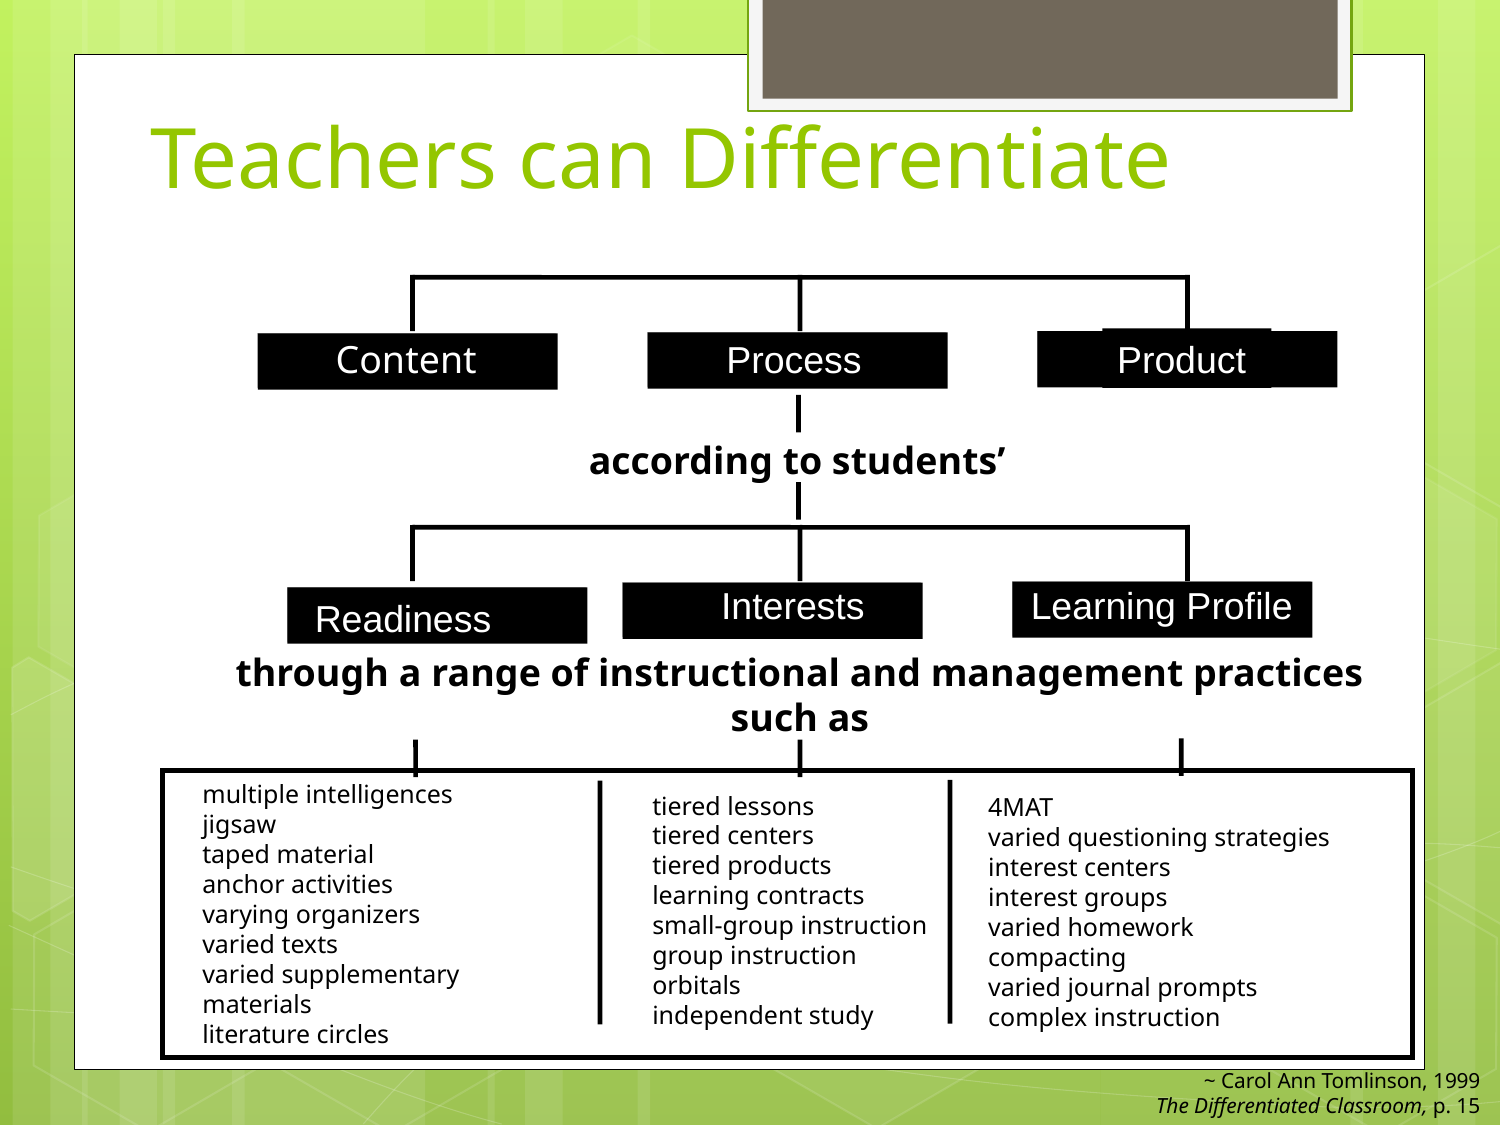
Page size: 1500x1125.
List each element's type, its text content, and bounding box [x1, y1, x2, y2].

text_box [513, 592, 588, 641]
text_box [1272, 331, 1338, 388]
text_box [1037, 342, 1102, 388]
text_box according to students’ [574, 429, 1021, 490]
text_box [162, 738, 1413, 1058]
text_box [622, 592, 923, 639]
text_box through a range of instructional and management practices such as [174, 641, 1425, 746]
text_box Content [320, 328, 492, 388]
text_box [287, 587, 299, 641]
text_box Readiness [299, 587, 513, 648]
text_box [647, 342, 948, 389]
title Teachers can Differentiate [135, 24, 1288, 213]
text_box Process [711, 342, 888, 388]
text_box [412, 524, 1188, 582]
text_box Learning Profile [1016, 574, 1319, 635]
text_box [257, 333, 558, 390]
text_box Interests [706, 592, 891, 635]
text_box ~ Carol Ann Tomlinson, 1999 The Differentiated Classroom, p. 15 [744, 1059, 1495, 1125]
text_box Product [1102, 328, 1272, 388]
text_box [1012, 592, 1313, 638]
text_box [412, 274, 1188, 332]
